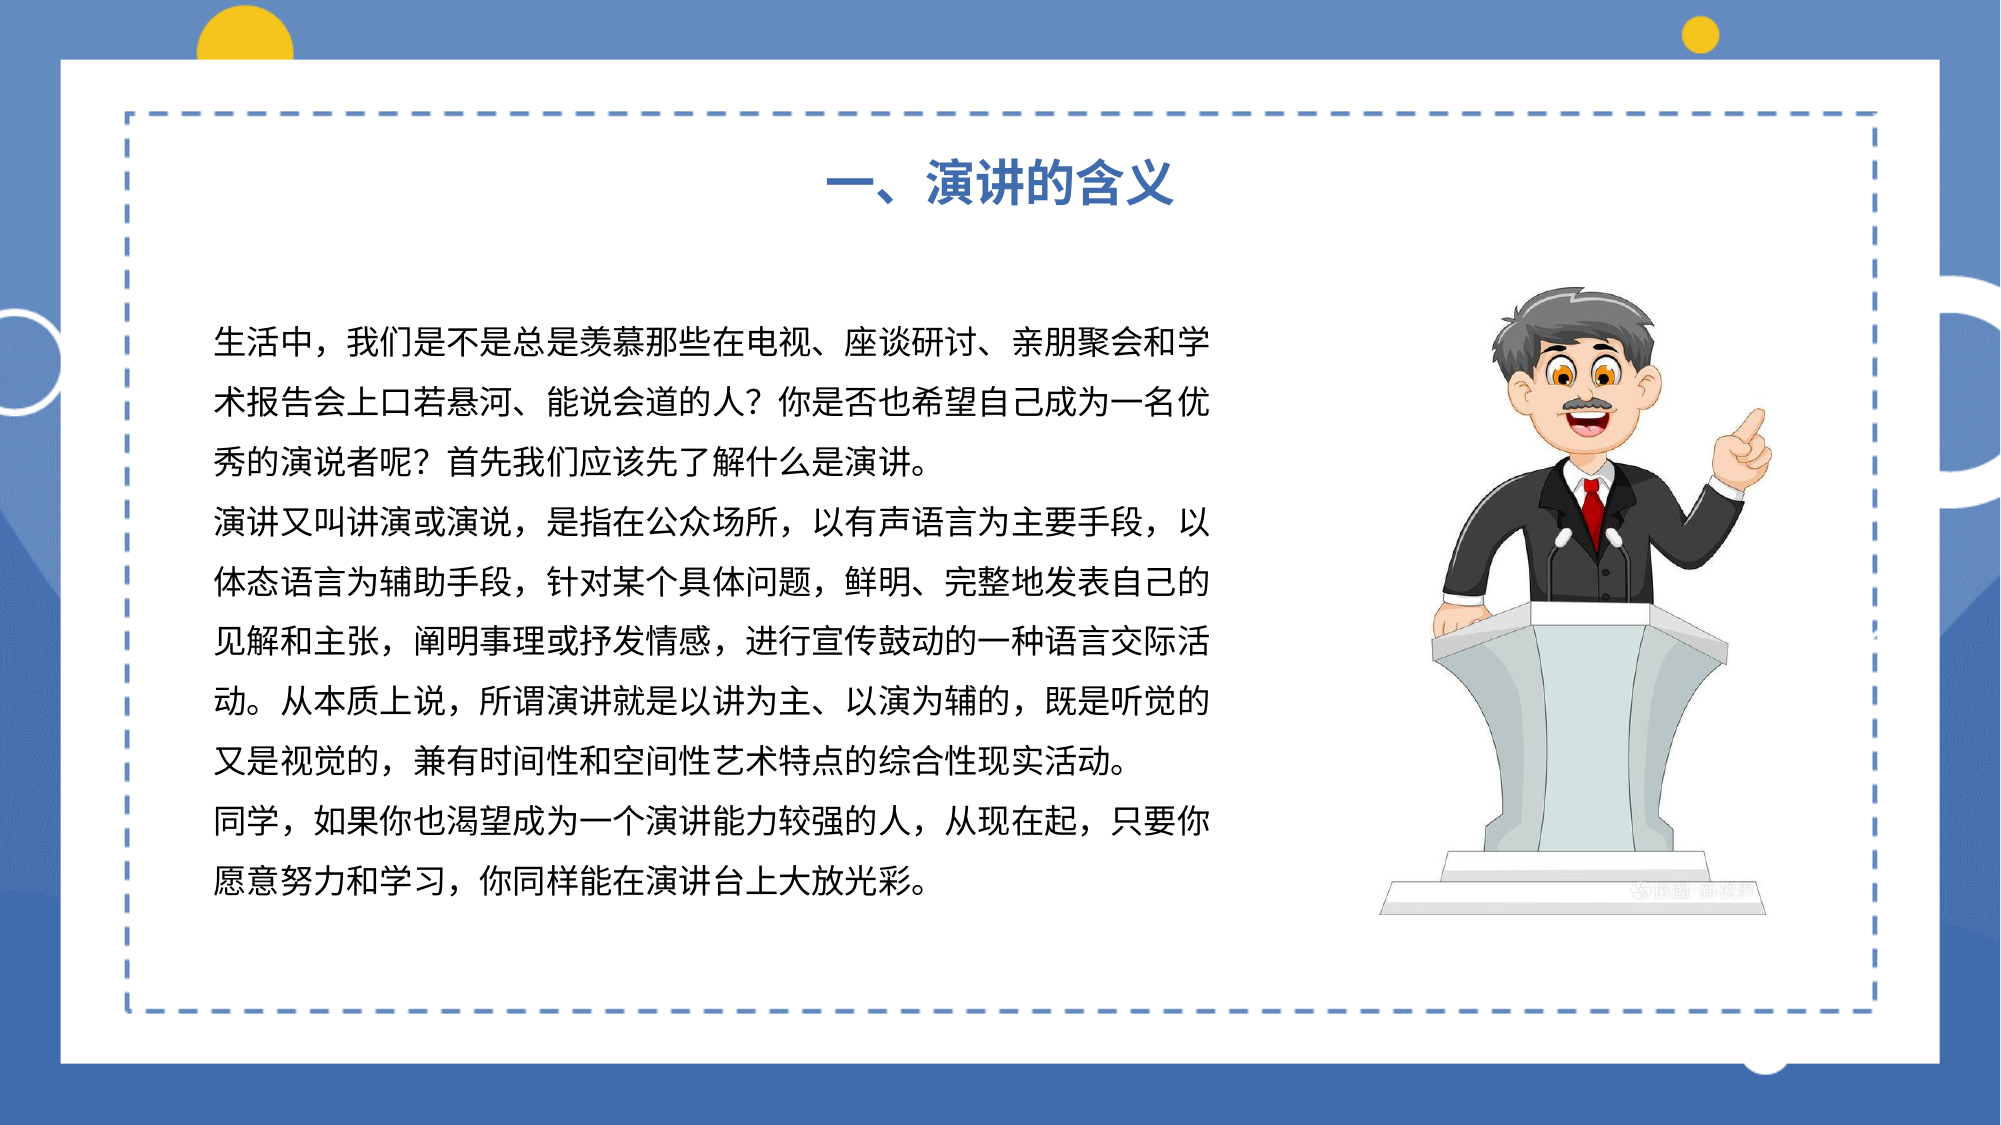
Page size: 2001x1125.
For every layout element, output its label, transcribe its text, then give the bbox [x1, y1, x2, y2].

text_box 生活中，我们是不是总是羡慕那些在电视、座谈研讨、亲朋聚会和学术报告会上口若悬河、能说会道的人？你是否也希望自己成为一名优秀的演说者呢？首先我们应该先了解什么是演讲。 演讲又叫讲演或演说，是指在公众场所，以有声语言为主要手段，以体态语言为辅助手段，针对某个具体问题，鲜明、完整地发表自己的见解和主张，阐明事理或抒发情感，进行宣传鼓动的一种语言交际活动。从本质上说，所谓演讲就是以讲为主、以演为辅的，既是听觉的又是视觉的，兼有时间性和空间性艺术特点的综合性现实活动。 同学，如果你也渴望成为一个演讲能力较强的人，从现在起，只要你愿意努力和学习，你同样能在演讲台上大放光彩。 [198, 293, 1229, 908]
picture [0, 0, 2001, 1125]
text_box 一、演讲的含义 [810, 144, 1190, 220]
